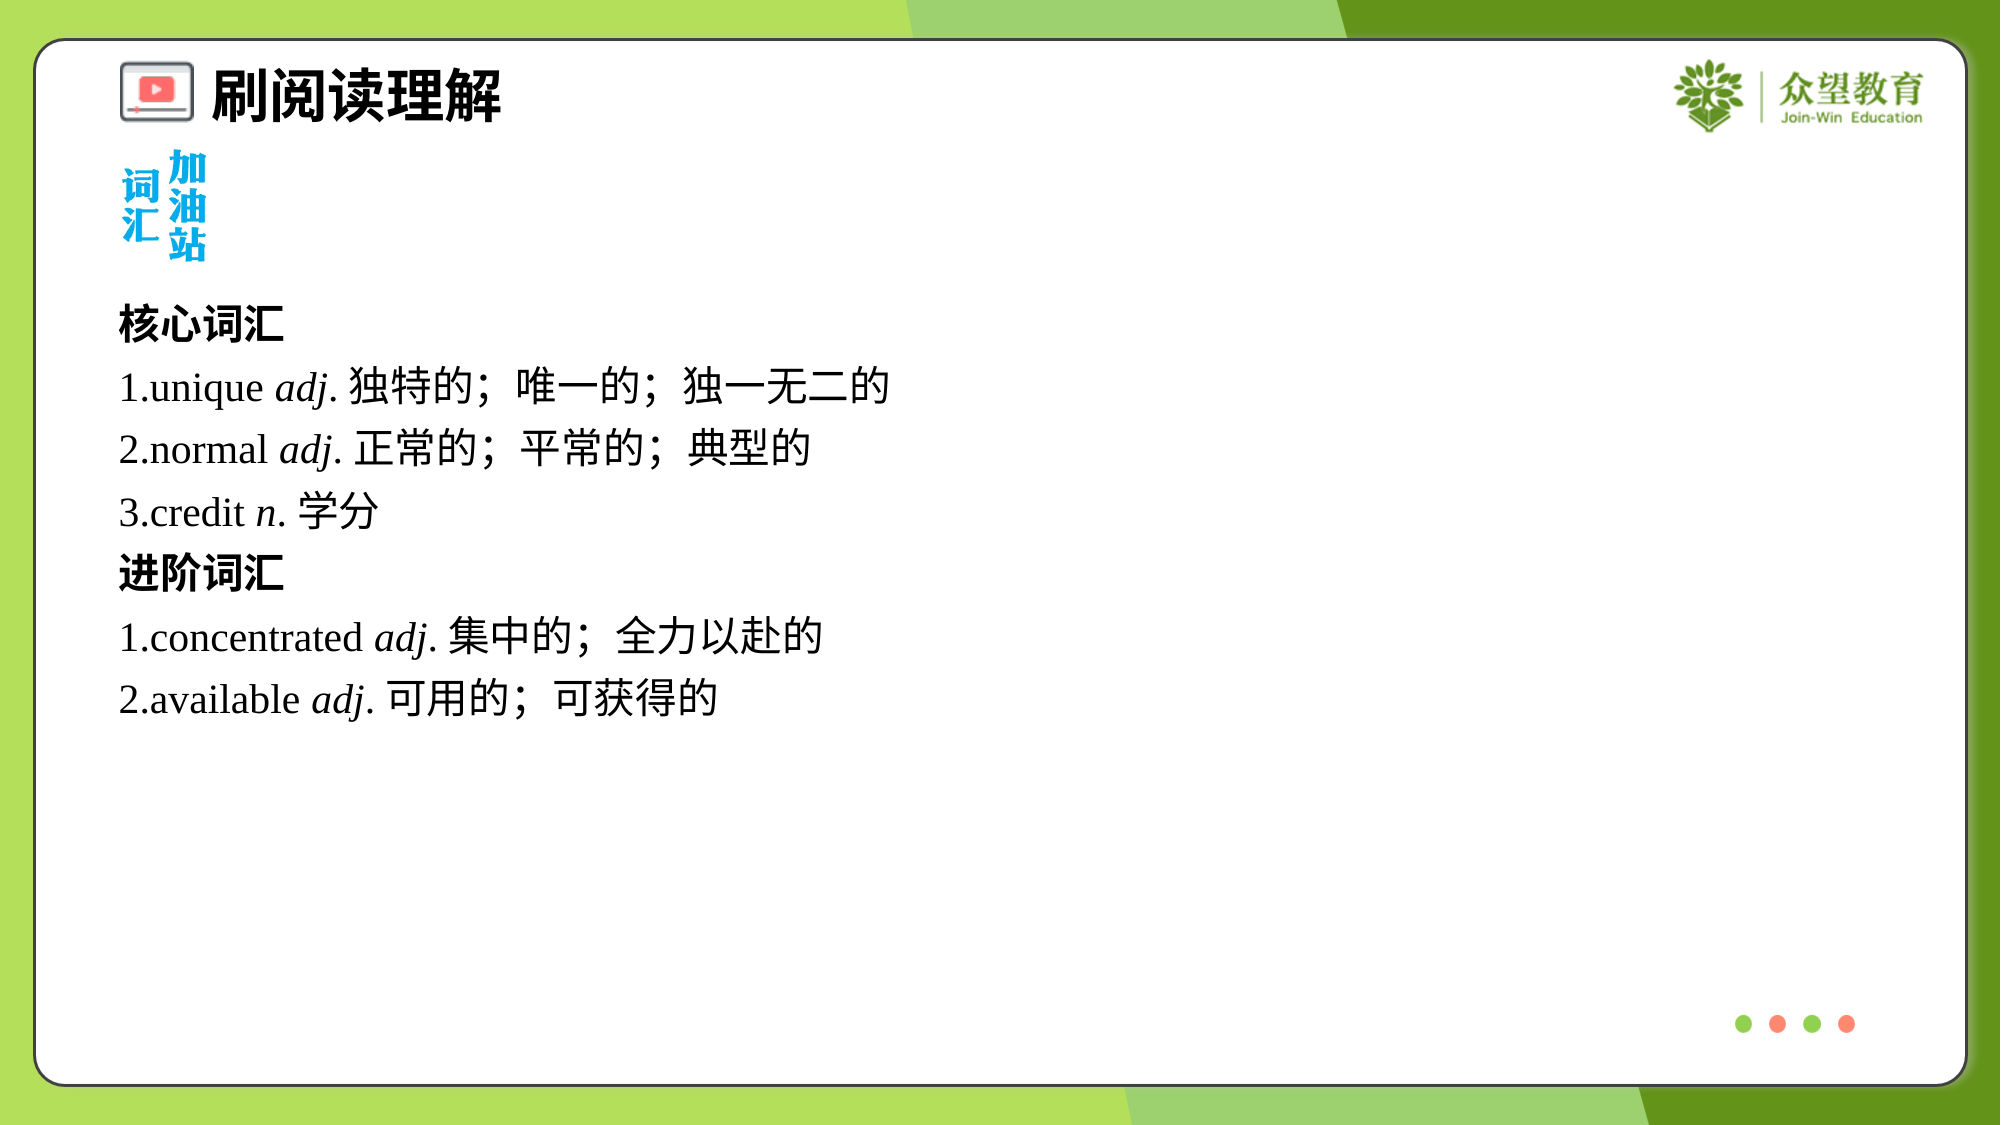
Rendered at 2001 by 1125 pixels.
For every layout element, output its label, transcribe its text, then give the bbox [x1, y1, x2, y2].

text_box 核心词汇 1.unique adj.独特的；唯一的；独一无二的 2.normal adj.正常的；平常的；典型的 3.credit n.学分 进阶词汇 1.concentrated adj.集中的；全力以赴的 2.available adj.可用的；可获得的 [118, 284, 1883, 723]
picture [0, 0, 2000, 1125]
